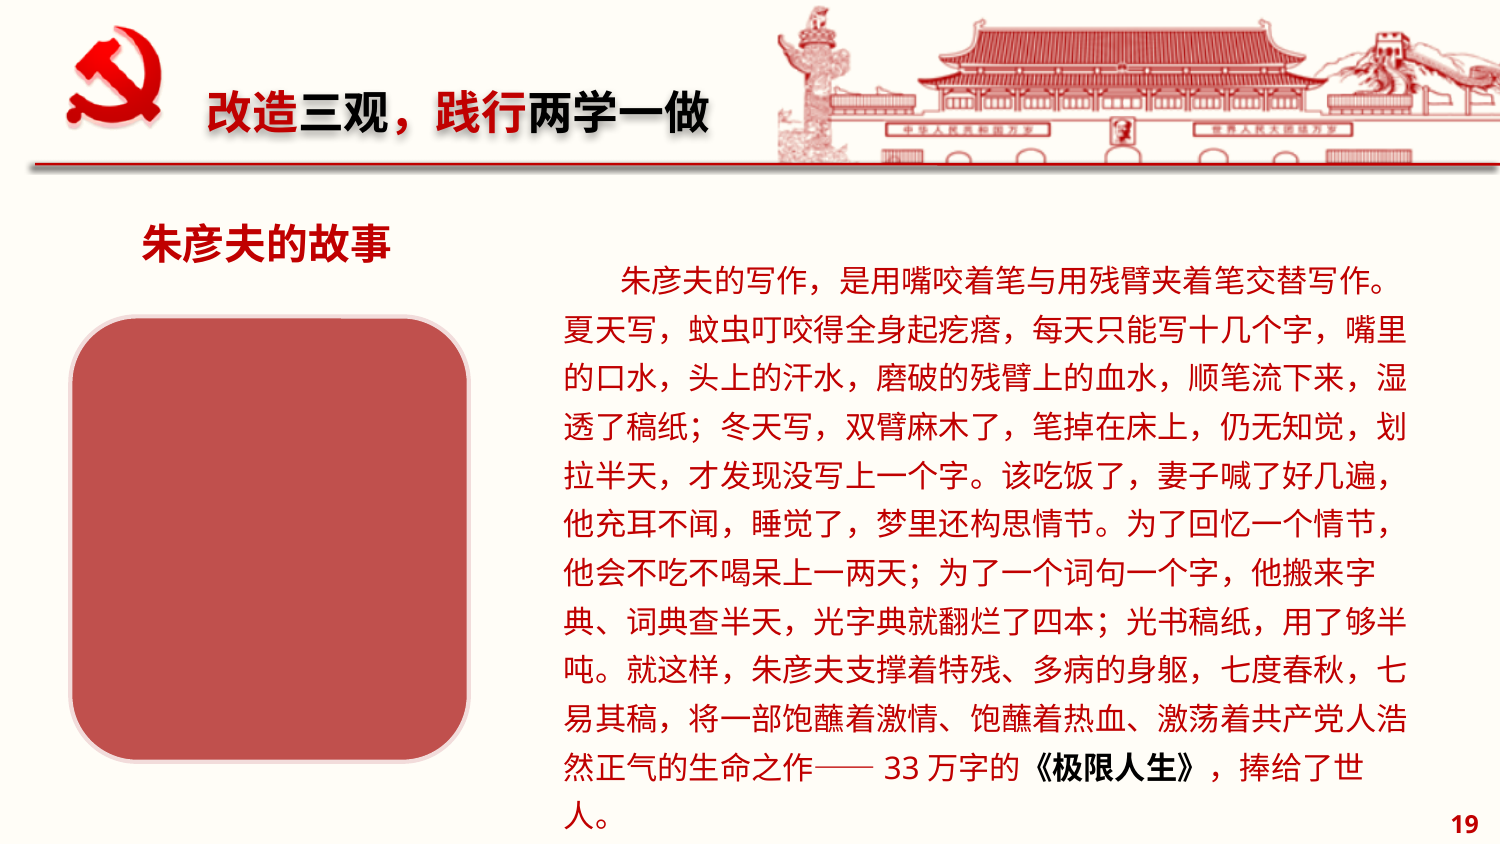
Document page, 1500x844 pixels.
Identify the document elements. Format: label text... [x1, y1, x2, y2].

text_box 19 [1394, 803, 1494, 844]
text_box 朱彦夫的故事 [63, 185, 470, 276]
picture [773, 0, 1500, 163]
text_box 改造三观，践行两学一做 [192, 76, 750, 146]
text_box 朱彦夫的写作，是用嘴咬着笔与用残臂夹着笔交替写作。夏天写，蚊虫叮咬得全身起疙瘩，每天只能写十几个字，嘴里的口水，头上的汗水，磨破的残臂上的血水，顺笔流下来，湿透了稿纸；冬天写，双臂麻木了，笔掉在床上，仍无知觉，划拉半天，才发现没写上一个字。该吃饭了，妻子喊了好几遍，他充耳不闻，睡觉了，梦里还构思情节。为了回忆一个情节，他会不吃不喝呆上一两天；为了一个词句一个字，他搬来字典、词典查半天，光字典就翻烂了四本；光书稿纸，用了够半吨。就这样，朱彦夫支撑着特残、多病的身躯，七度春秋，七易其稿，将一部饱蘸着激情、饱蘸着热血、激荡着共产党人浩然正气的生命之作——33万字的《极限人生》，捧给了世人。 [549, 242, 1424, 842]
picture [34, 0, 184, 165]
text_box [68, 314, 471, 764]
